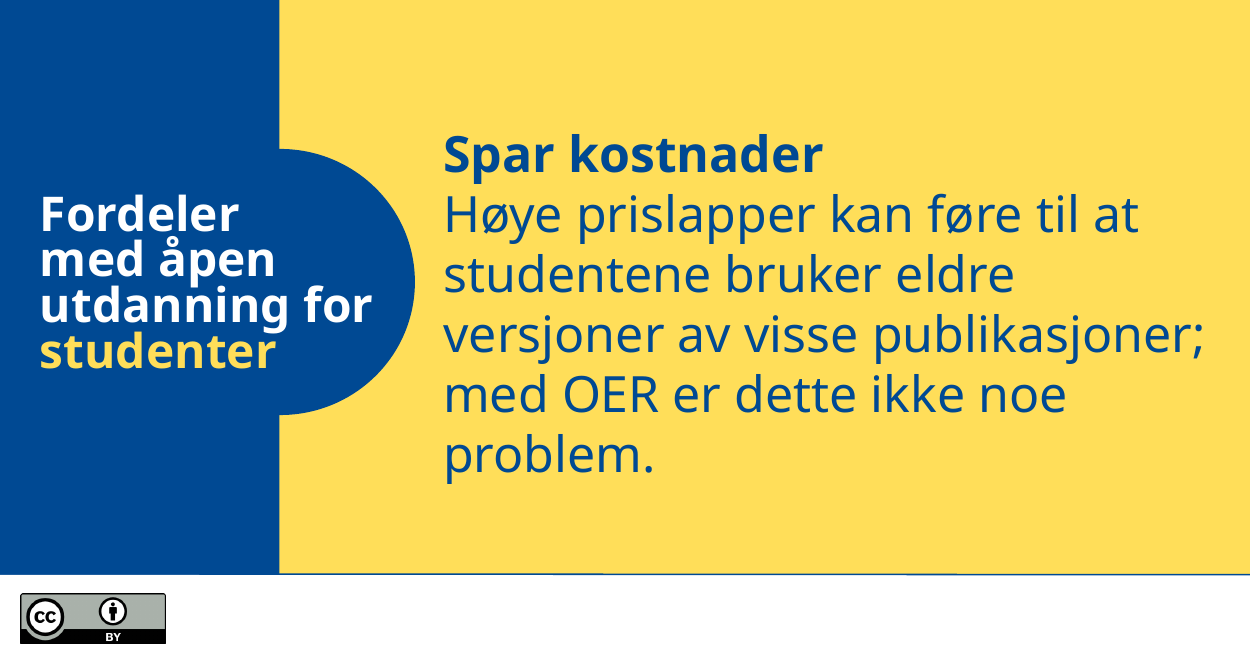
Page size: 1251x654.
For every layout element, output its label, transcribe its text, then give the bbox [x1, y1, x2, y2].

text_box [0, 582, 1250, 654]
text_box Spar kostnader Høye prislapper kan føre til at studentene bruker eldre versjoner av visse publikasjoner; med OER er dette ikke noe problem. [428, 107, 1250, 497]
text_box [195, 148, 366, 179]
text_box Fordeler med åpen utdanning for studenter [24, 179, 420, 393]
text_box [206, 393, 355, 416]
picture [20, 592, 166, 645]
text_box [0, 0, 280, 573]
